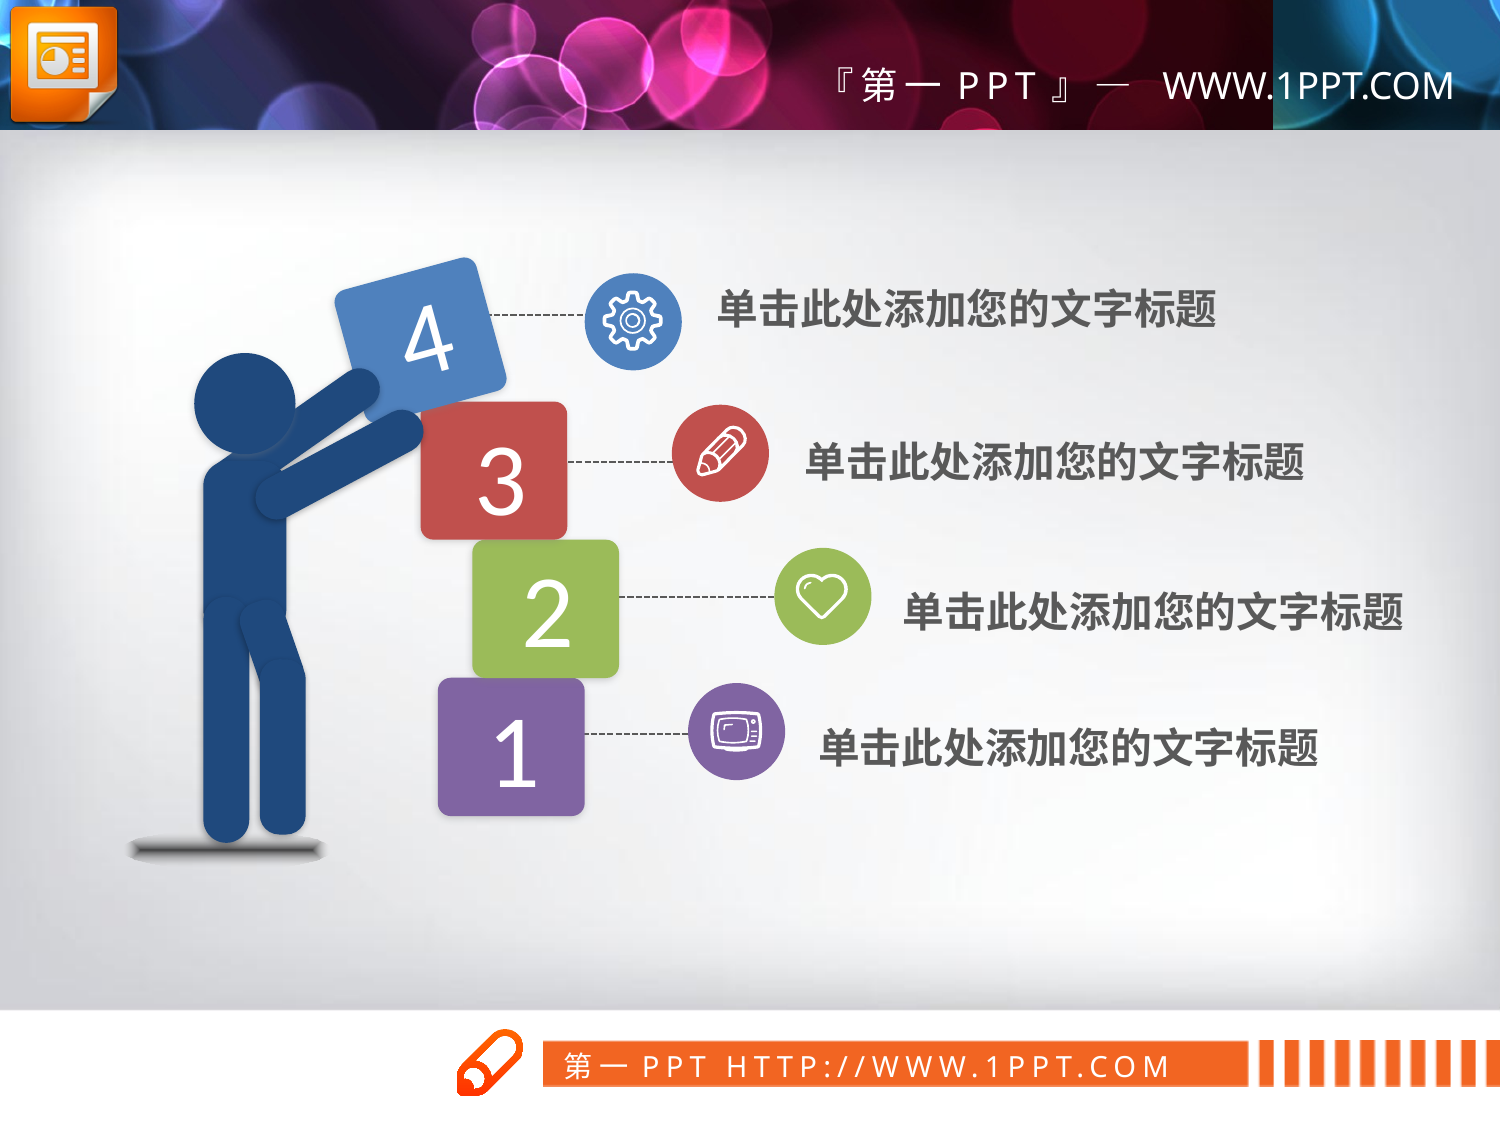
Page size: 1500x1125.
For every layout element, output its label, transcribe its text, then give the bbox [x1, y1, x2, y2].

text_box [437, 401, 568, 545]
text_box 单击此处添加您的文字标题 [705, 262, 1241, 339]
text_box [624, 547, 872, 646]
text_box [120, 352, 433, 870]
text_box 单击此处添加您的文字标题 [793, 415, 1329, 492]
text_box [591, 682, 786, 781]
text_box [500, 272, 683, 371]
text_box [570, 404, 770, 502]
picture [543, 1040, 1500, 1087]
text_box 单击此处添加您的文字标题 [806, 701, 1342, 778]
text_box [346, 261, 495, 410]
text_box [437, 675, 585, 818]
text_box 单击此处添加您的文字标题 [891, 564, 1427, 642]
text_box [472, 535, 620, 679]
picture [0, 0, 1500, 1012]
